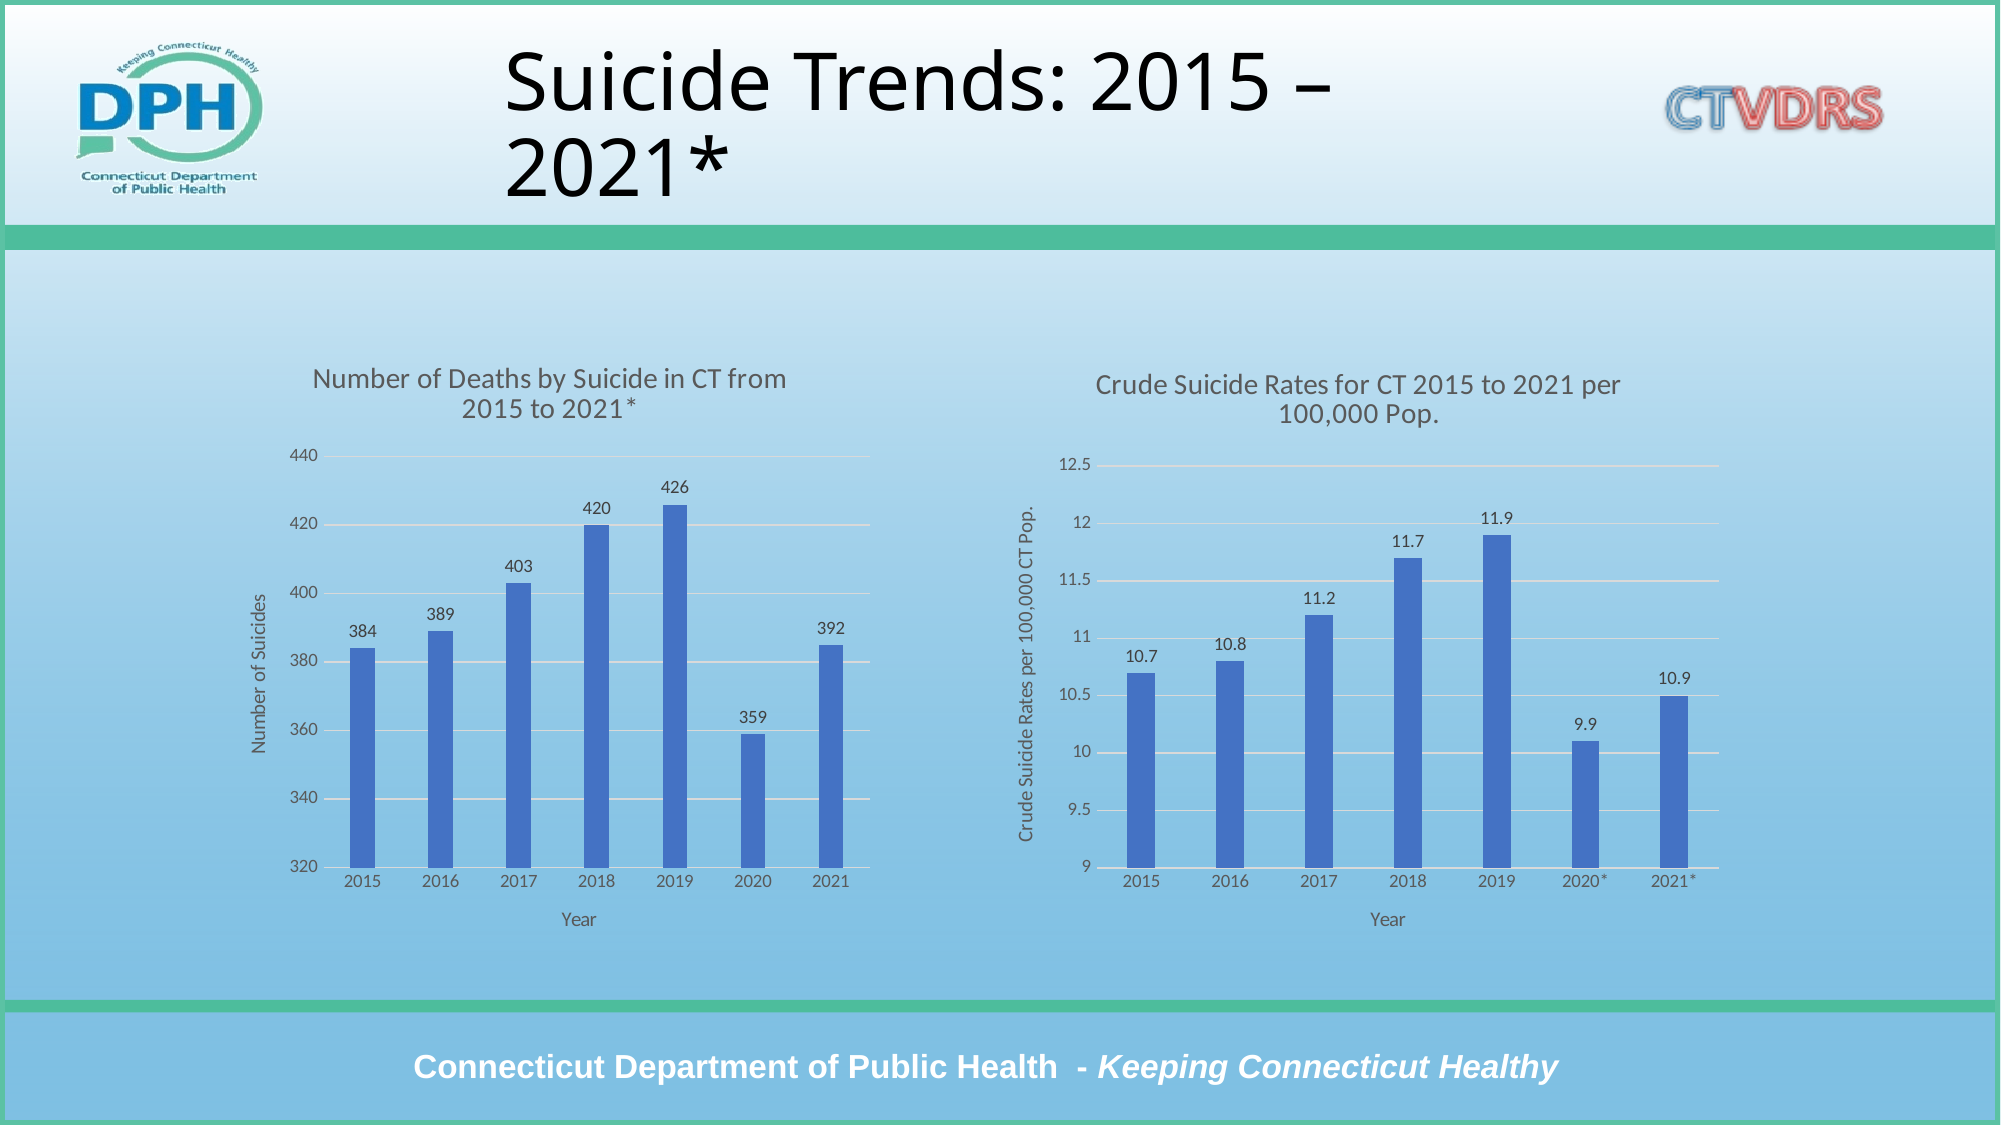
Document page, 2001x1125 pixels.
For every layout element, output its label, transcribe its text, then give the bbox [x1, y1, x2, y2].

chart [983, 347, 1734, 963]
picture [66, 37, 270, 199]
picture [1648, 61, 1927, 162]
title Suicide Trends: 2015 – 2021* [490, 34, 1478, 222]
chart [216, 337, 884, 963]
